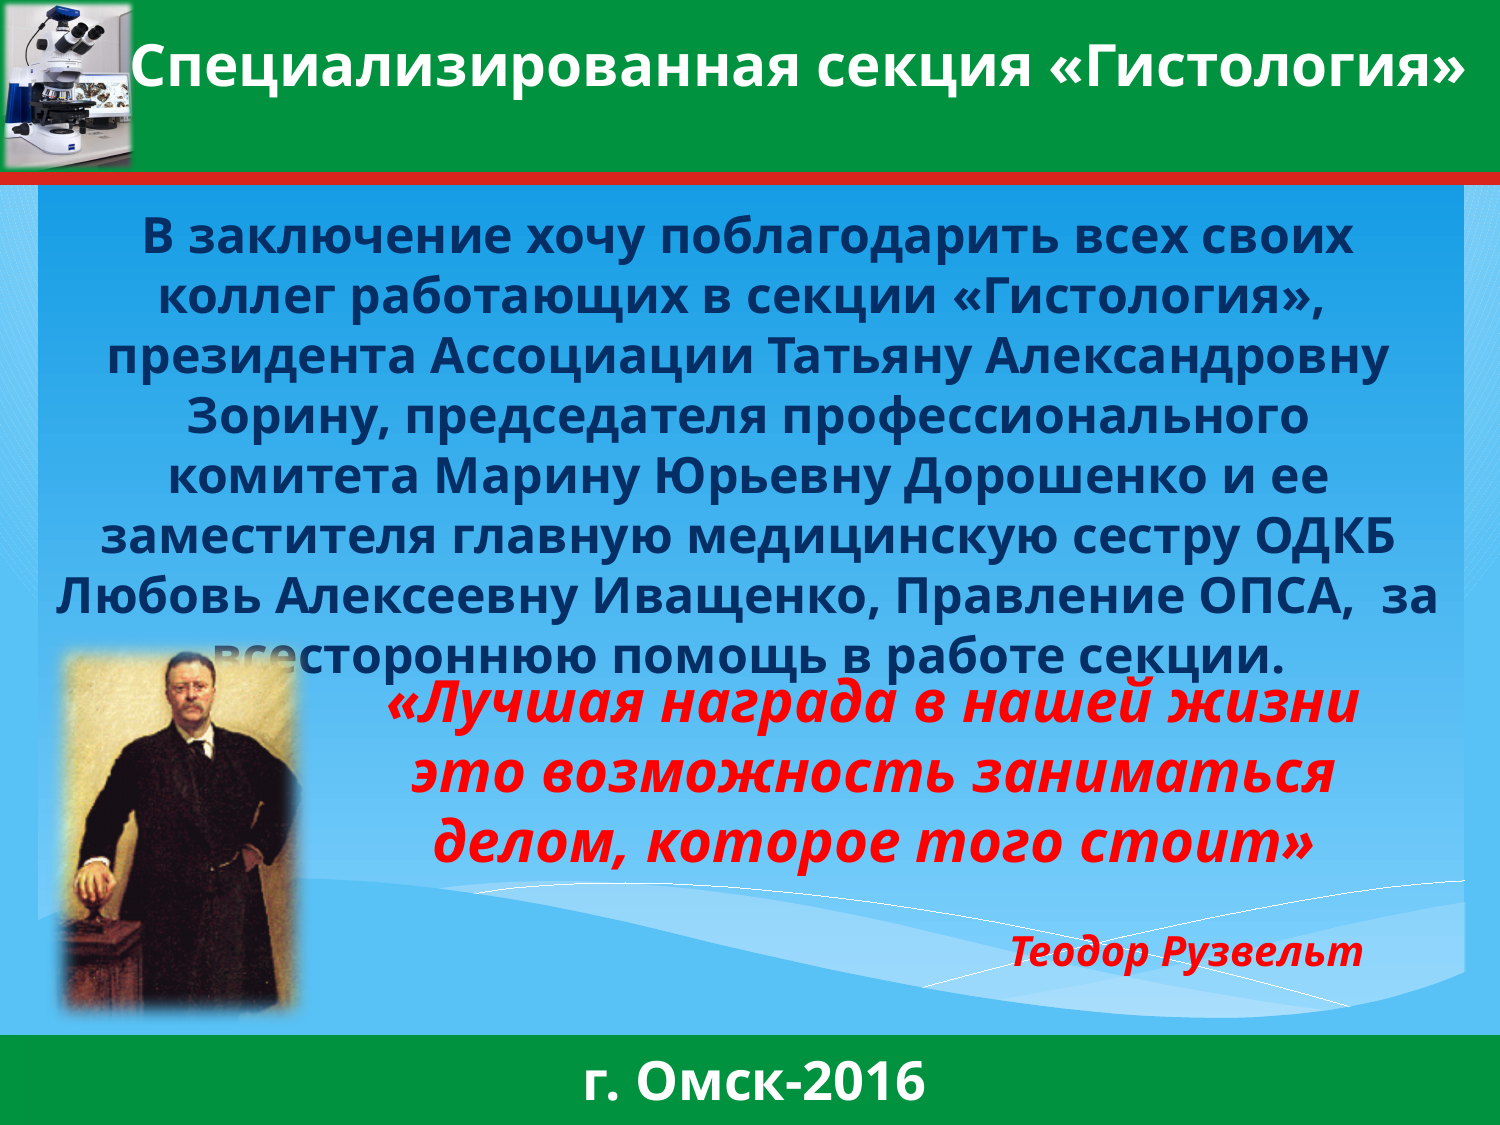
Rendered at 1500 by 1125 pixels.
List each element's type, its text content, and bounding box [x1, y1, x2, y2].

picture [0, 0, 1500, 186]
picture [0, 1034, 1500, 1125]
text_box В заключение хочу поблагодарить всех своих коллег работающих в секции «Гистология», президента Ассоциации Татьяну Александровну Зорину, председателя профессионального комитета Марину Юрьевну Дорошенко и ее заместителя главную медицинскую сестру ОДКБ Любовь Алексеевну Иващенко, Правление ОПСА, за всестороннюю помощь в работе секции. [38, 196, 1459, 691]
picture [46, 635, 313, 1027]
text_box «Лучшая награда в нашей жизни это возможность заниматься делом, которое того стоит» Теодор Рузвельт [336, 656, 1412, 982]
